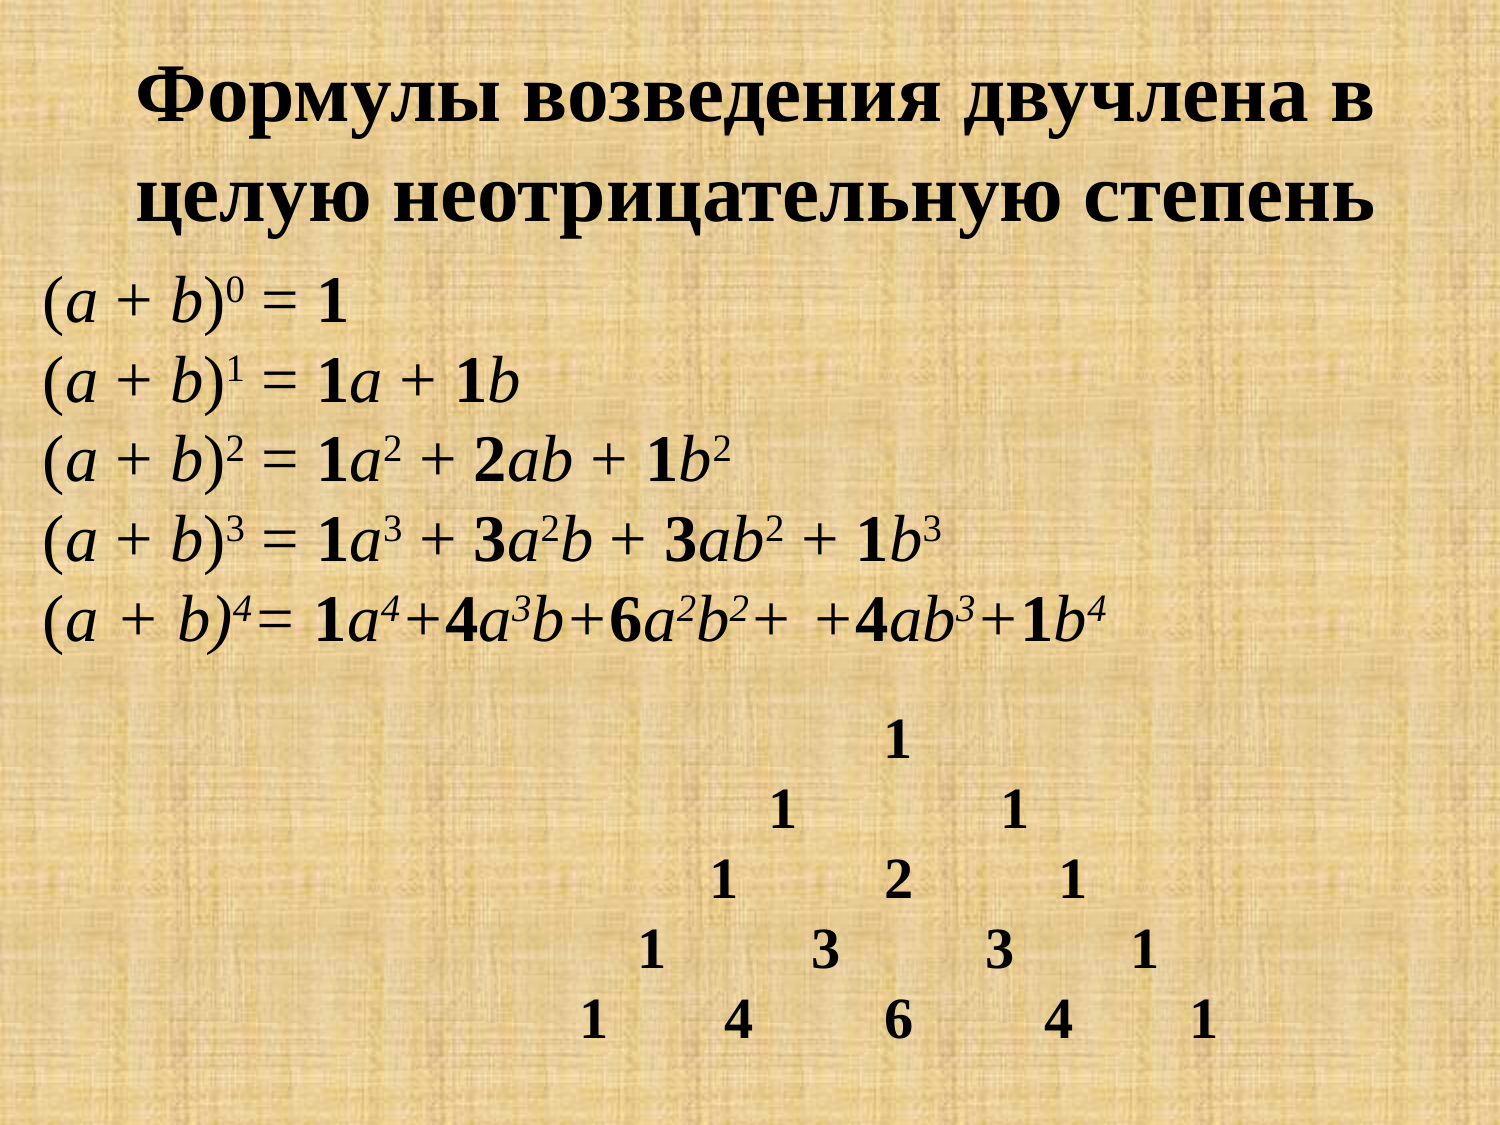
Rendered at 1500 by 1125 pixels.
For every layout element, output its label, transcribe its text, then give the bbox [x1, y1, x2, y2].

text_box (a + b)0 = 1 (a + b)1 = 1а + 1b (a + b)2 = 1a2 + 2ab + 1b2 (a + b)3 = 1a3 + 3a2b + 3ab2 + 1b3 (a + b)4= 1a4+4a3b+6a2b2+ +4ab3+1b4 [28, 247, 1306, 663]
text_box Формулы возведения двучлена в целую неотрицательную степень [53, 30, 1459, 246]
text_box 1 1 1 1 2 1 1 3 3 1 1 4 6 4 1 [521, 692, 1272, 1058]
picture [0, 0, 1500, 1125]
